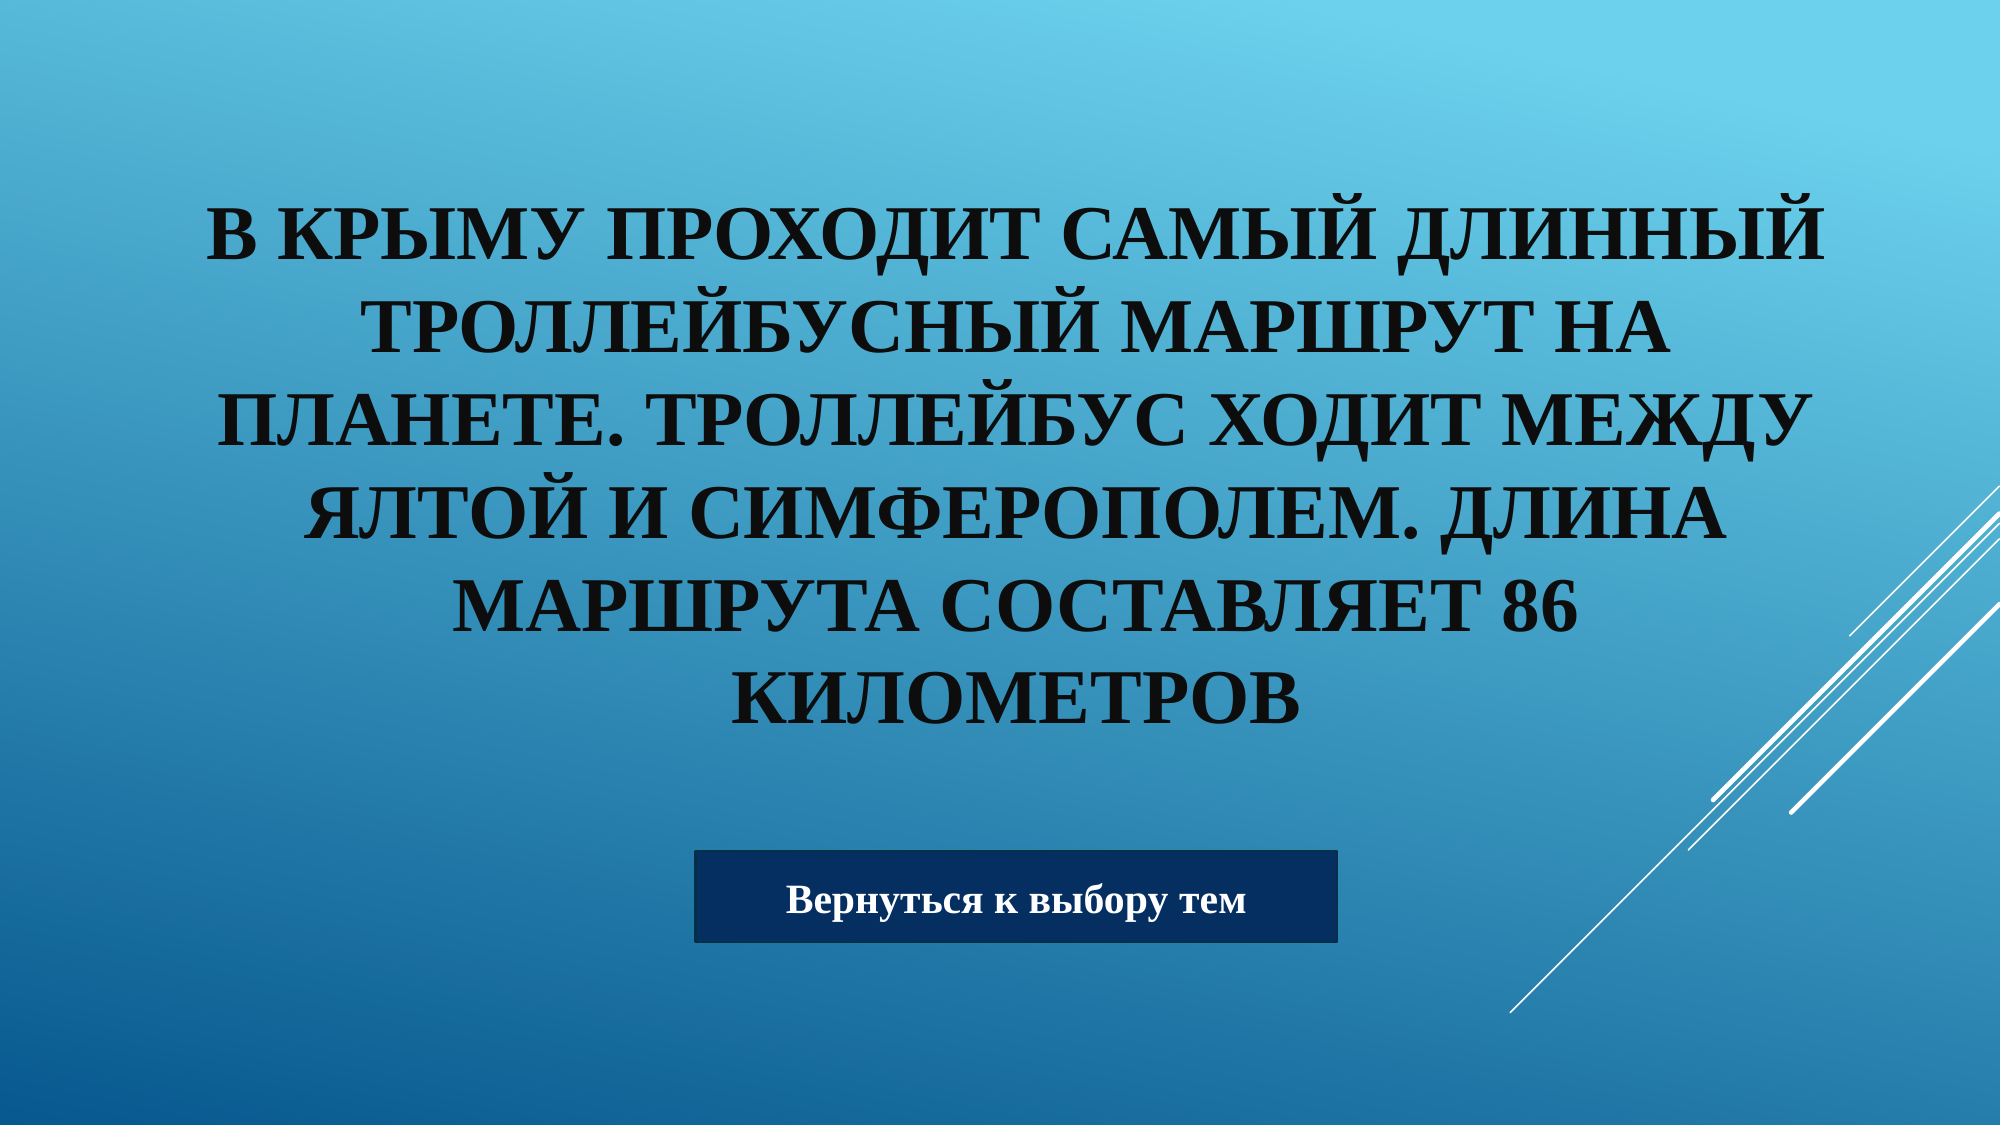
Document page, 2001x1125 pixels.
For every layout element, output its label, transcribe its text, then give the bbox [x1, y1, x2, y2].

title В Крыму проходит самый длинный троллейбусный маршрут на планете. Троллейбус ходит между Ялтой и Симферополем. Длина маршрута составляет 86 километров [183, 170, 1850, 752]
